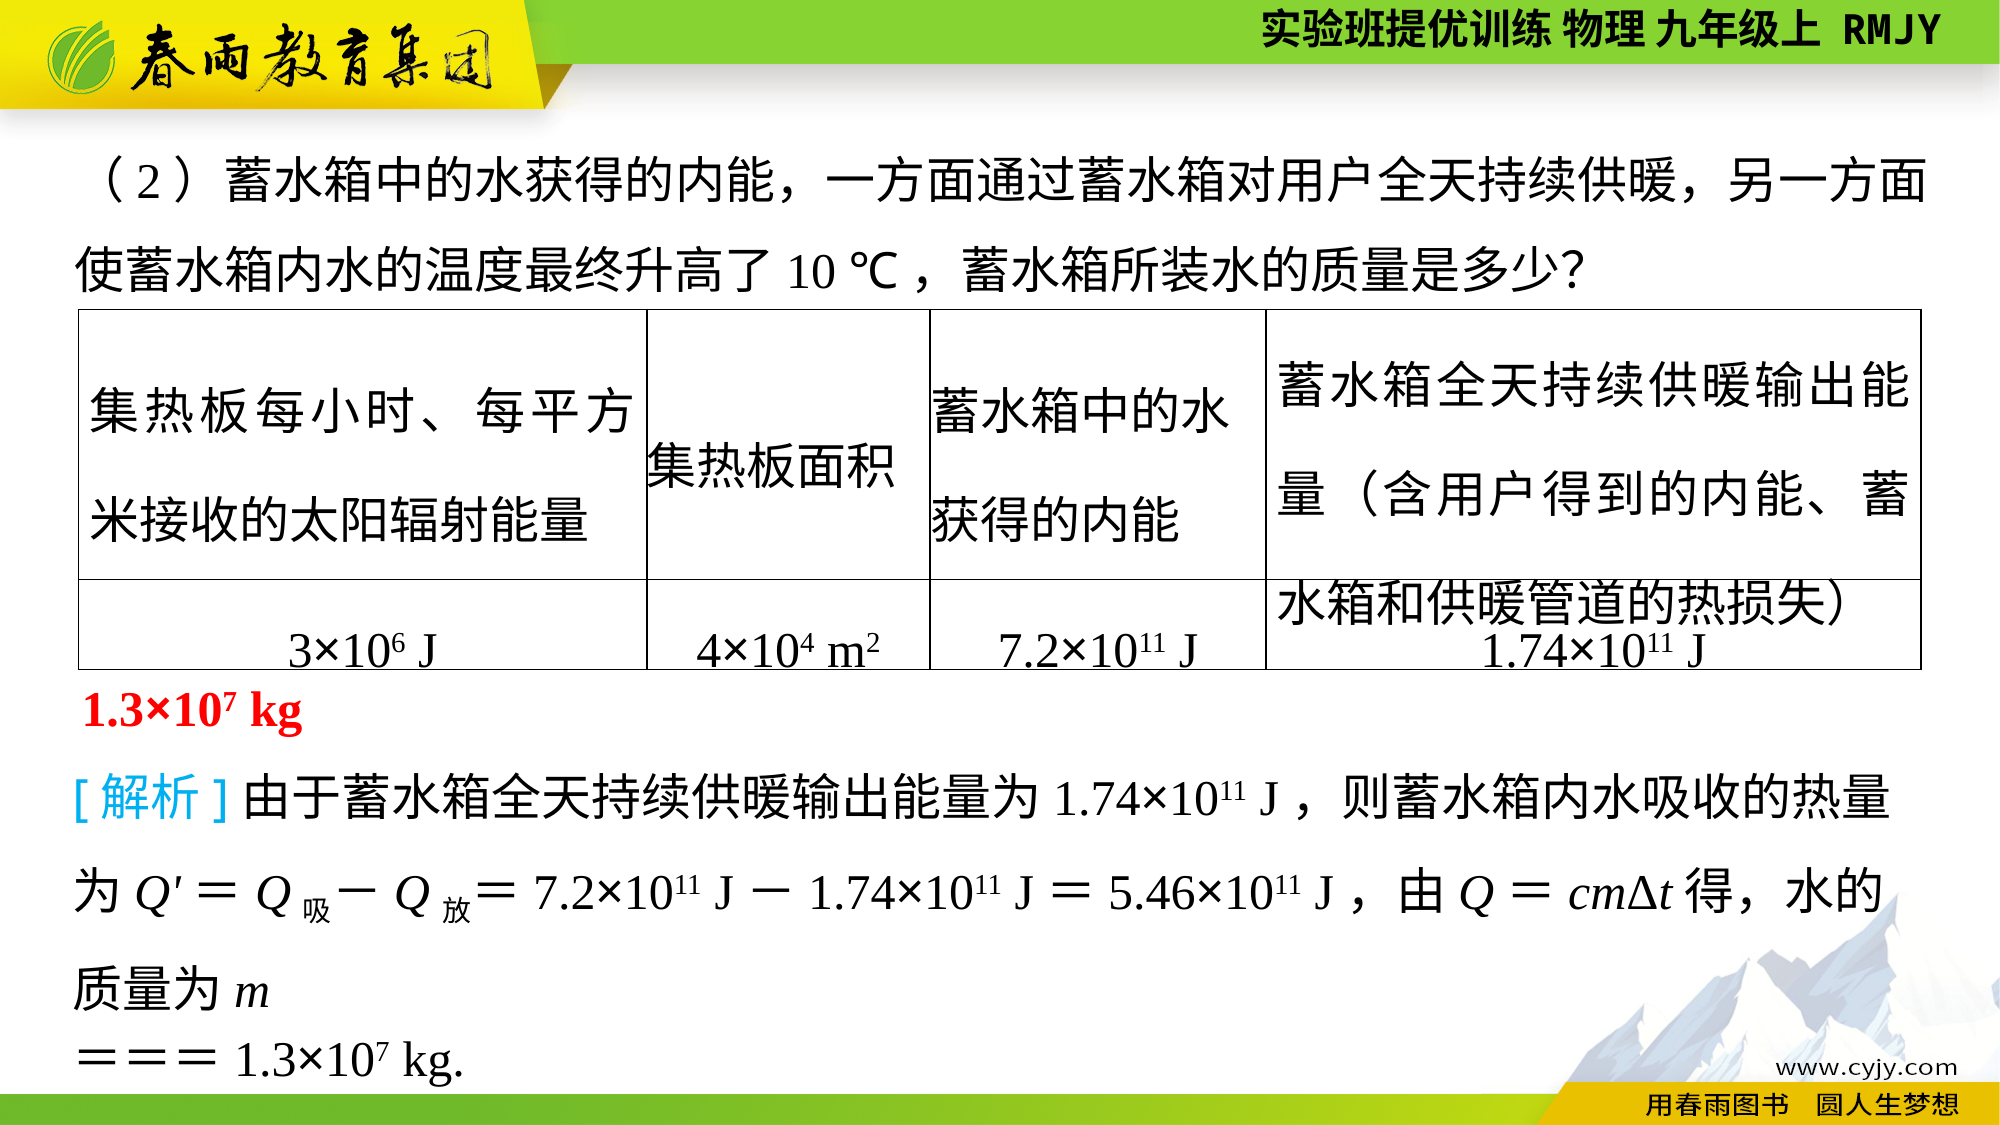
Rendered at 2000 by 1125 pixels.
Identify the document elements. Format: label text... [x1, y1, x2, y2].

picture [0, 0, 2000, 1125]
list （2）蓄水箱中的水获得的内能，一方面通过蓄水箱对用户全天持续供暖，另一方面使蓄水箱内水的温度最终升高了10 ℃，蓄水箱所装水的质量是多少？ [59, 110, 1944, 296]
table_header 集热板每小时、每平方米接收的太阳辐射能量 [79, 310, 646, 579]
table_cell 3×106 J [79, 580, 646, 669]
table_cell 4×104 m2 [648, 580, 929, 669]
table_header 集热板面积 [648, 310, 929, 579]
table_cell 1.74×1011 J [1267, 580, 1920, 669]
table_header 蓄水箱中的水 获得的内能 [931, 310, 1265, 579]
text_box 1.3×107 kg [66, 668, 380, 744]
table_header 蓄水箱全天持续供暖输出能量（含用户得到的内能、蓄水箱和供暖管道的热损失） [1267, 310, 1920, 579]
table_cell 7.2×1011 J [931, 580, 1265, 669]
